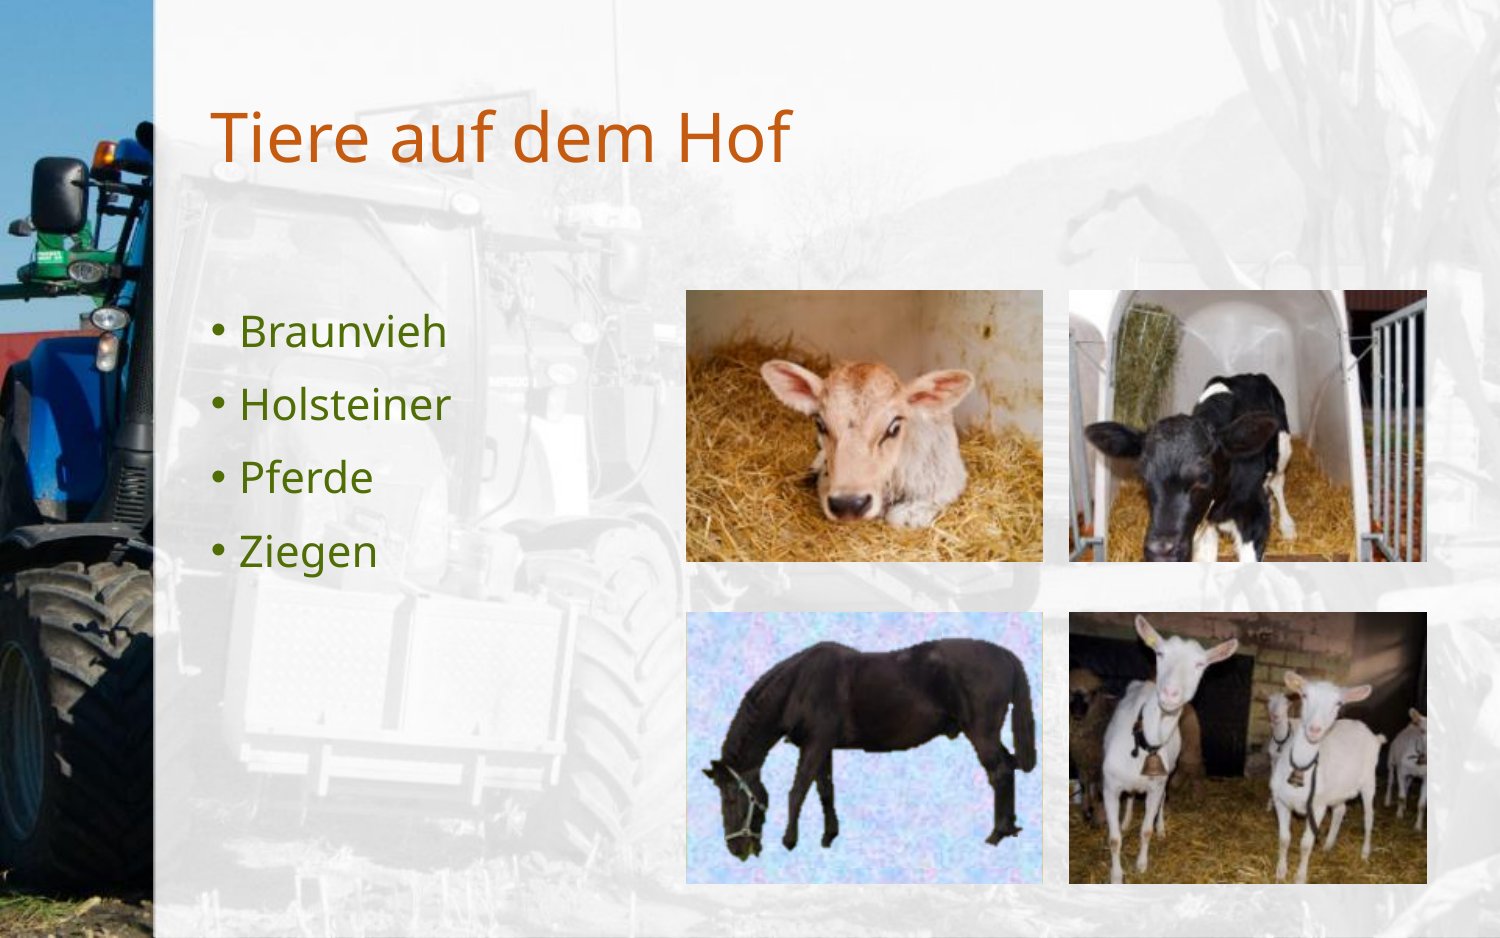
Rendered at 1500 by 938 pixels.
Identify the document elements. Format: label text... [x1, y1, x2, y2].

picture [1069, 290, 1427, 562]
picture [686, 612, 1043, 884]
picture [686, 290, 1043, 562]
picture [0, 0, 153, 938]
list Braunvieh Holsteiner Pferde Ziegen [195, 290, 658, 884]
picture [1069, 612, 1427, 884]
title Tiere auf dem Hof [195, 49, 1427, 232]
